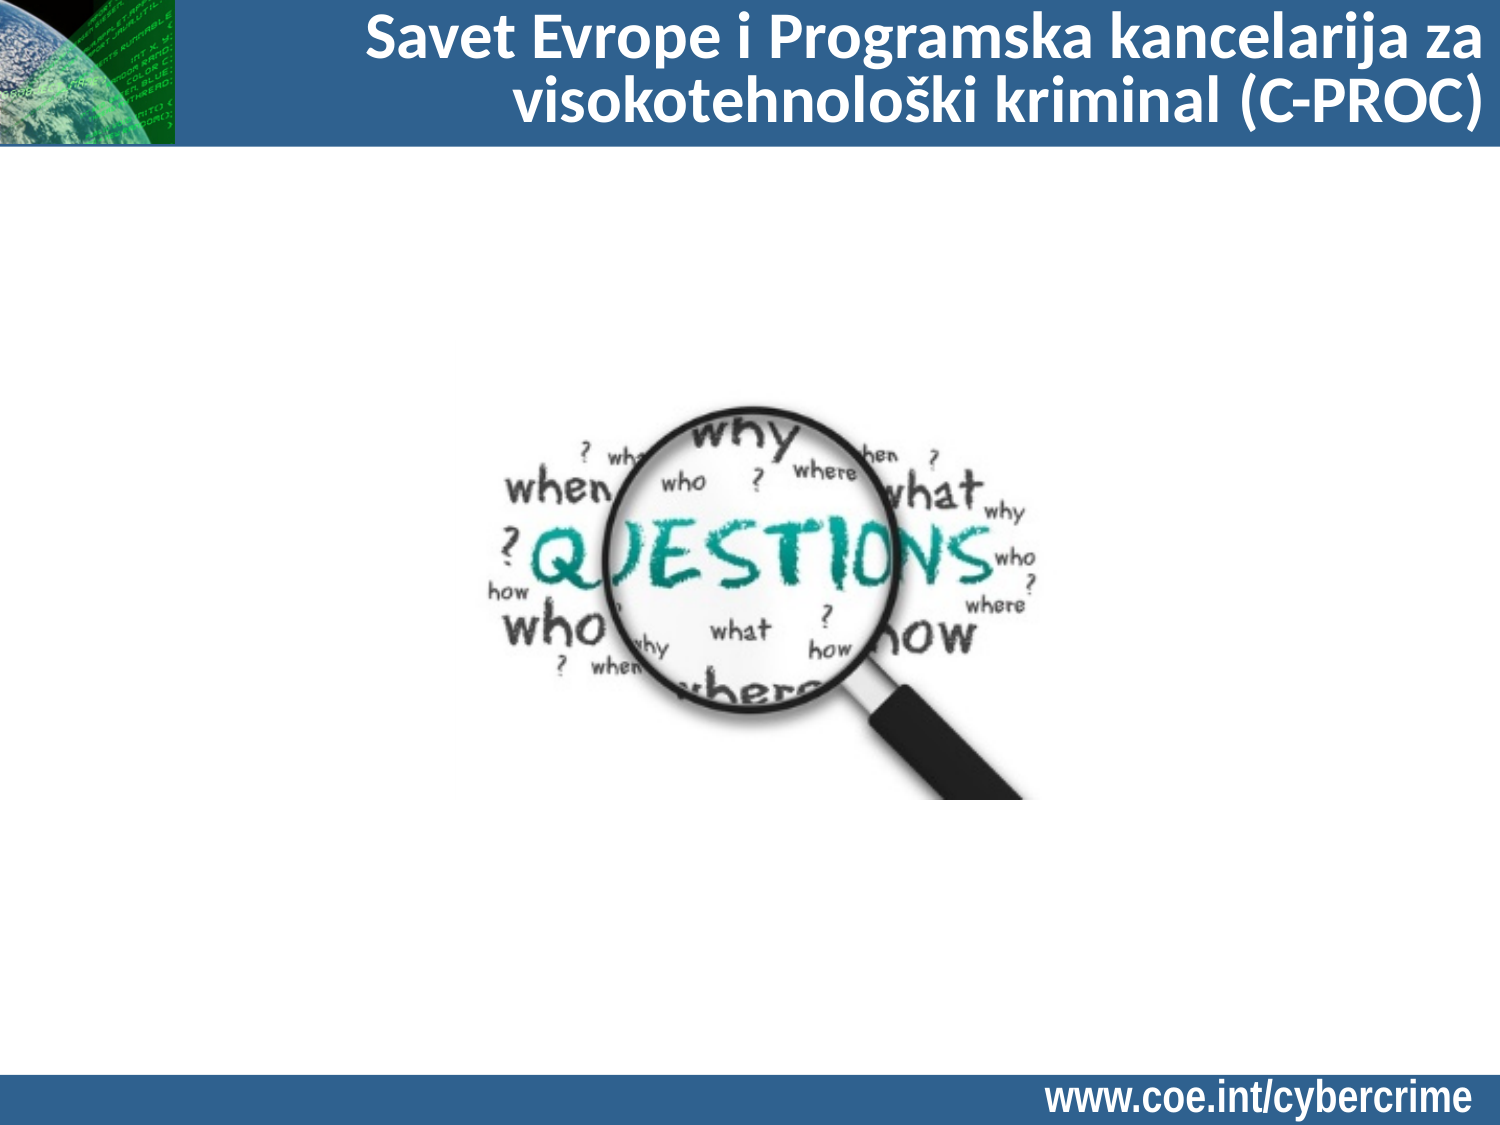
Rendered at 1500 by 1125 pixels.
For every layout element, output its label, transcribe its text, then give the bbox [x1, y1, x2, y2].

text_box www.coe.int/cybercrime [1030, 1059, 1500, 1125]
picture [454, 340, 1067, 800]
picture [0, 0, 175, 144]
text_box [0, 1073, 1030, 1125]
text_box Savet Evrope i Programska kancelarija za visokotehnološki kriminal (C-PROC) [177, 0, 1500, 149]
